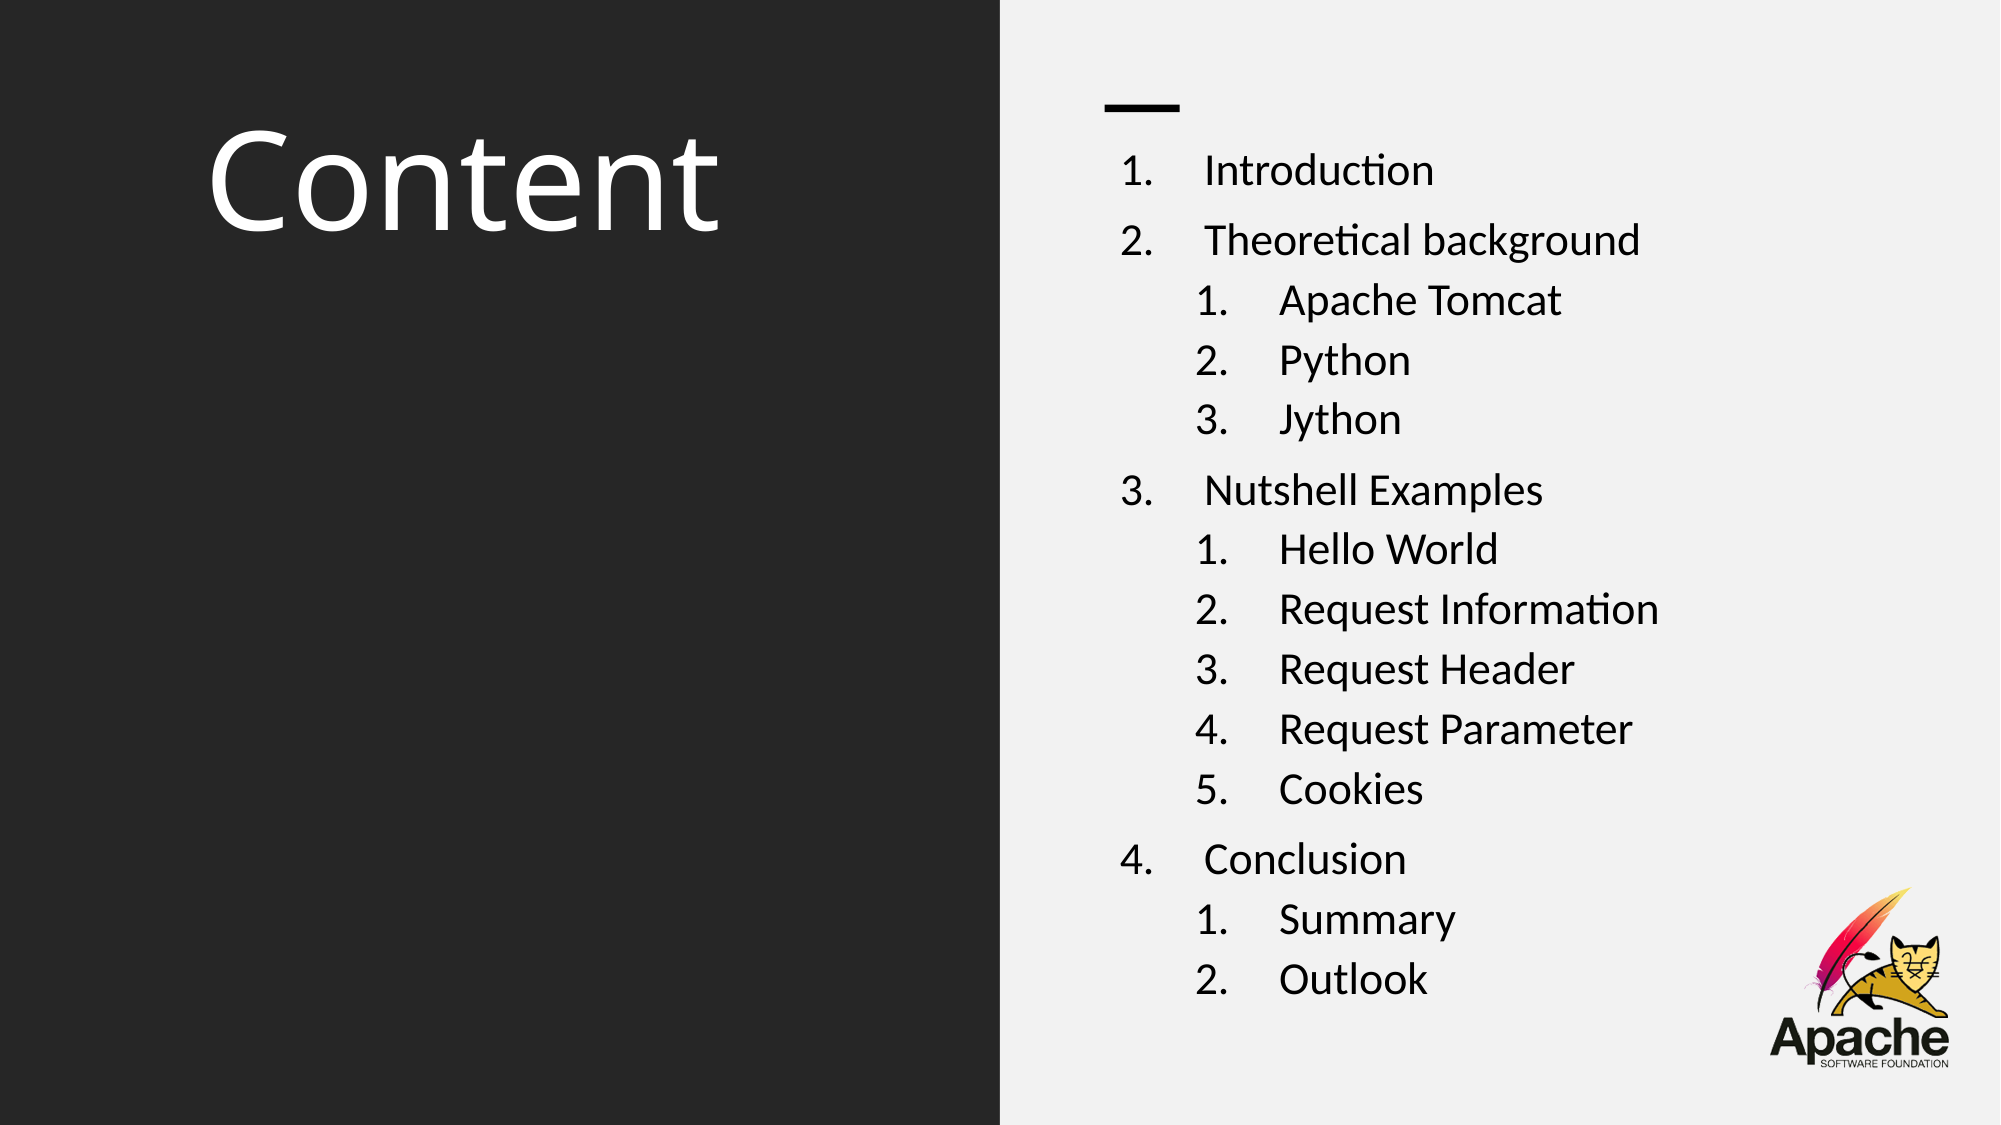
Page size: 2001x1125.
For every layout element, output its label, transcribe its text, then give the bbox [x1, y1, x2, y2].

text_box [999, 0, 2000, 1125]
text_box [0, 0, 999, 1125]
picture [1735, 861, 1987, 1113]
list Introduction Theoretical background Apache Tomcat Python Jython Nutshell Examples Hello World Request Information Request Header Request Parameter Cookies Conclusion Summary Outlook [1104, 138, 1812, 1014]
title Content [189, 104, 891, 1020]
text_box [1104, 104, 1181, 113]
